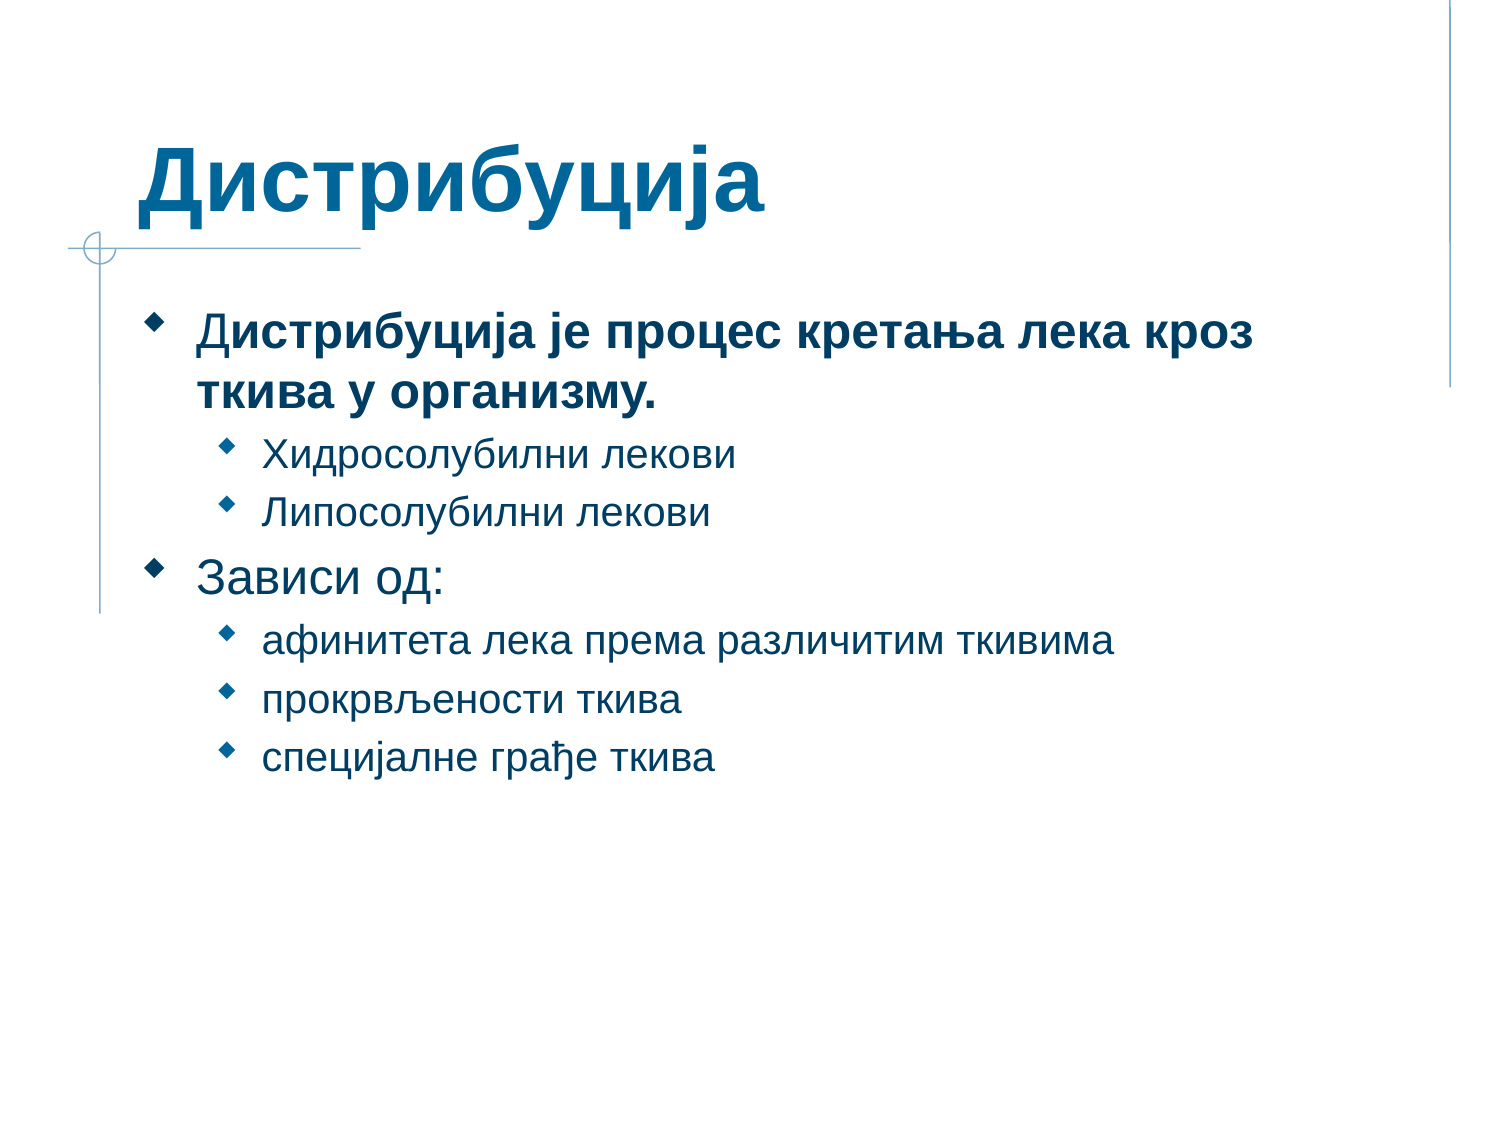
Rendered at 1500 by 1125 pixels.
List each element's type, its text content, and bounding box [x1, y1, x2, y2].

title Дистрибуција [123, 49, 1400, 238]
list Дистрибуција je процес кретања лека кроз ткива у организму. Хидросолубилни лекови Липосолубилни лекови Зависи од: афинитета лека према различитим ткивима прокрвљености ткива специјалне грађе ткива [124, 290, 1400, 1026]
